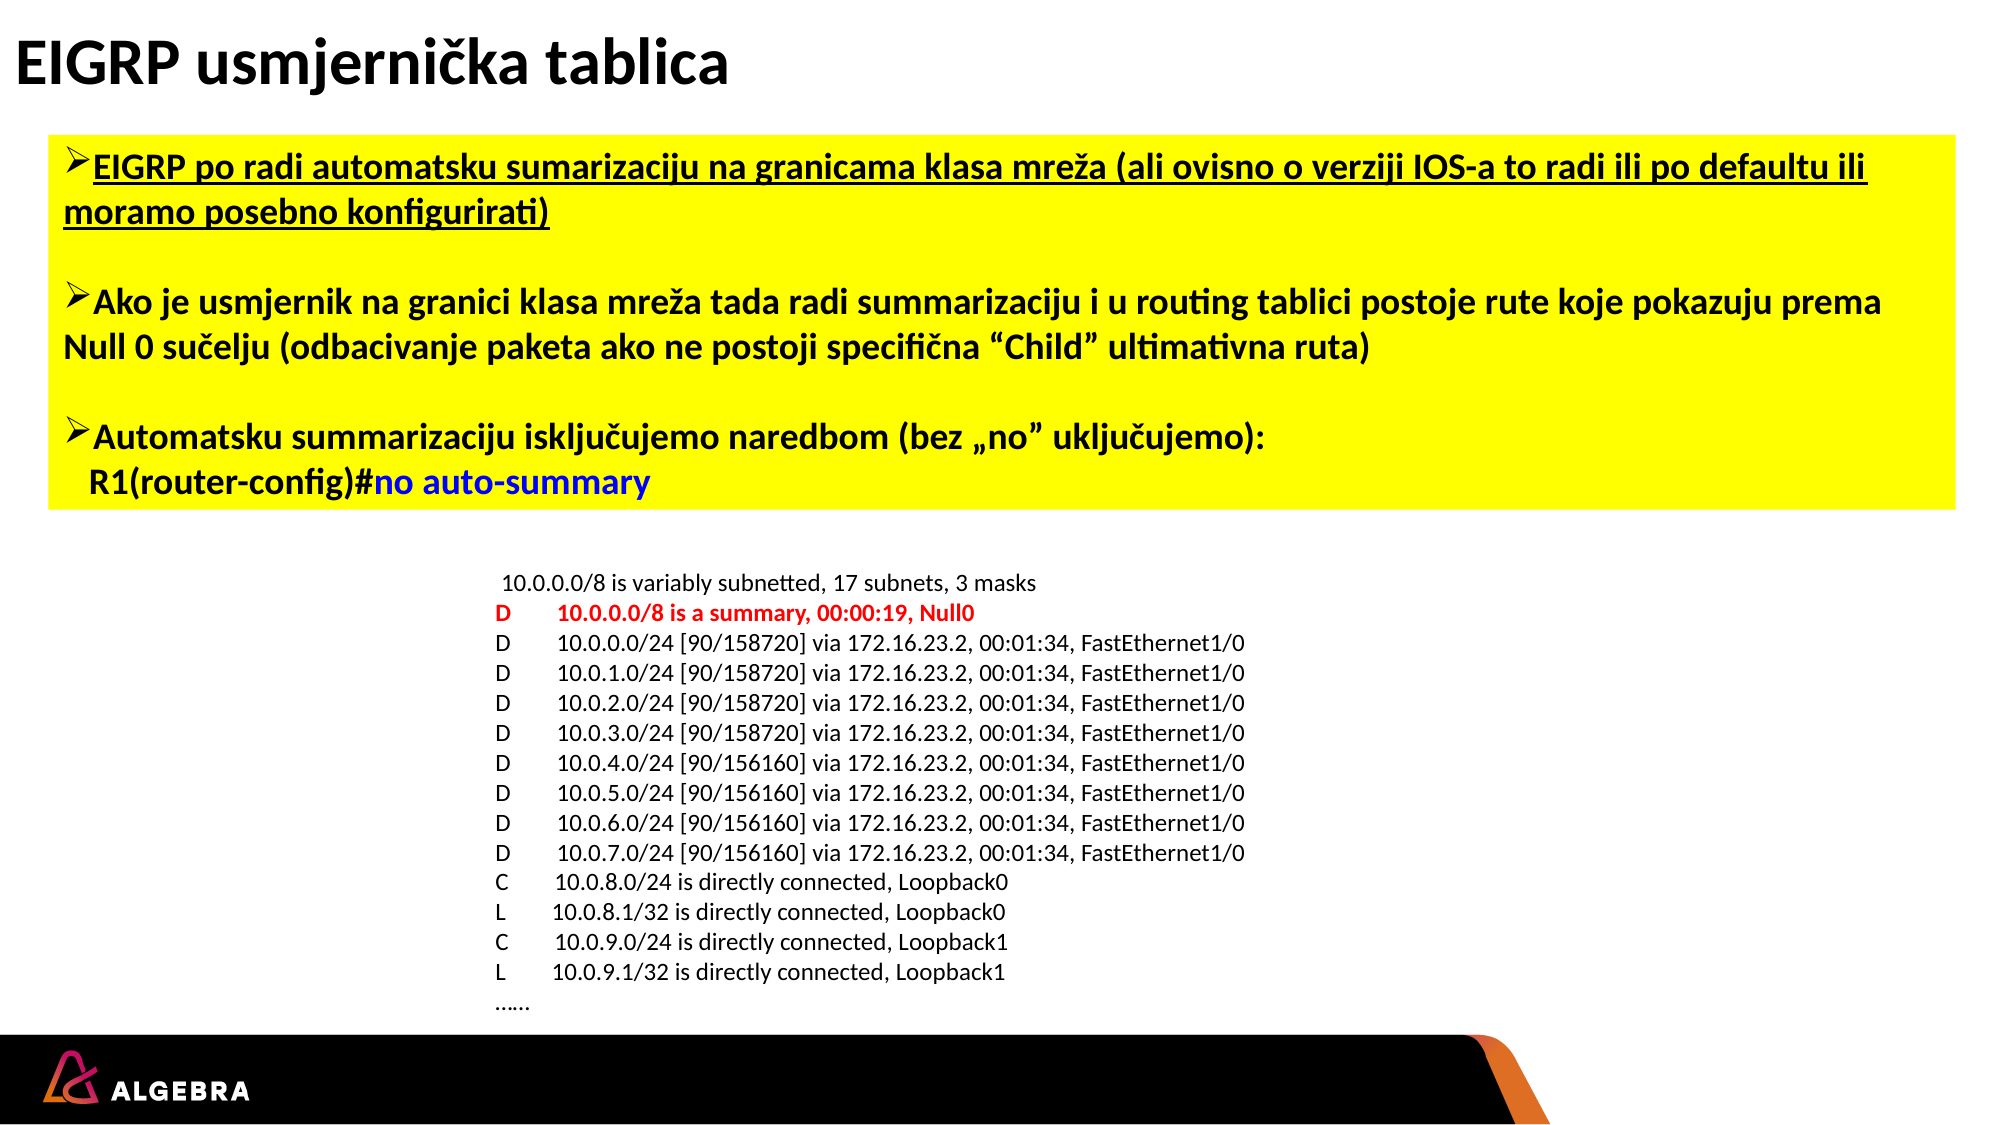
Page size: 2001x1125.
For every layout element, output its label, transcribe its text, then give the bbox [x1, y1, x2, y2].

text_box 10.0.0.0/8 is variably subnetted, 17 subnets, 3 masks D 10.0.0.0/8 is a summary, 00:00:19, Null0 D 10.0.0.0/24 [90/158720] via 172.16.23.2, 00:01:34, FastEthernet1/0 D 10.0.1.0/24 [90/158720] via 172.16.23.2, 00:01:34, FastEthernet1/0 D 10.0.2.0/24 [90/158720] via 172.16.23.2, 00:01:34, FastEthernet1/0 D 10.0.3.0/24 [90/158720] via 172.16.23.2, 00:01:34, FastEthernet1/0 D 10.0.4.0/24 [90/156160] via 172.16.23.2, 00:01:34, FastEthernet1/0 D 10.0.5.0/24 [90/156160] via 172.16.23.2, 00:01:34, FastEthernet1/0 D 10.0.6.0/24 [90/156160] via 172.16.23.2, 00:01:34, FastEthernet1/0 D 10.0.7.0/24 [90/156160] via 172.16.23.2, 00:01:34, FastEthernet1/0 C 10.0.8.0/24 is directly connected, Loopback0 L 10.0.8.1/32 is directly connected, Loopback0 C 10.0.9.0/24 is directly connected, Loopback1 L 10.0.9.1/32 is directly connected, Loopback1 …… [480, 559, 1719, 1023]
text_box EIGRP po radi automatsku sumarizaciju na granicama klasa mreža (ali ovisno o verziji IOS-a to radi ili po defaultu ili moramo posebno konfigurirati) Ako je usmjernik na granici klasa mreža tada radi summarizaciju i u routing tablici postoje rute koje pokazuju prema Null 0 sučelju (odbacivanje paketa ako ne postoji specifična “Child” ultimativna ruta) Automatsku summarizaciju isključujemo naredbom (bez „no” uključujemo): R1(router-config)#no auto-summary [48, 134, 1956, 510]
title EIGRP usmjernička tablica [0, 0, 1489, 127]
picture [0, 1034, 1733, 1125]
